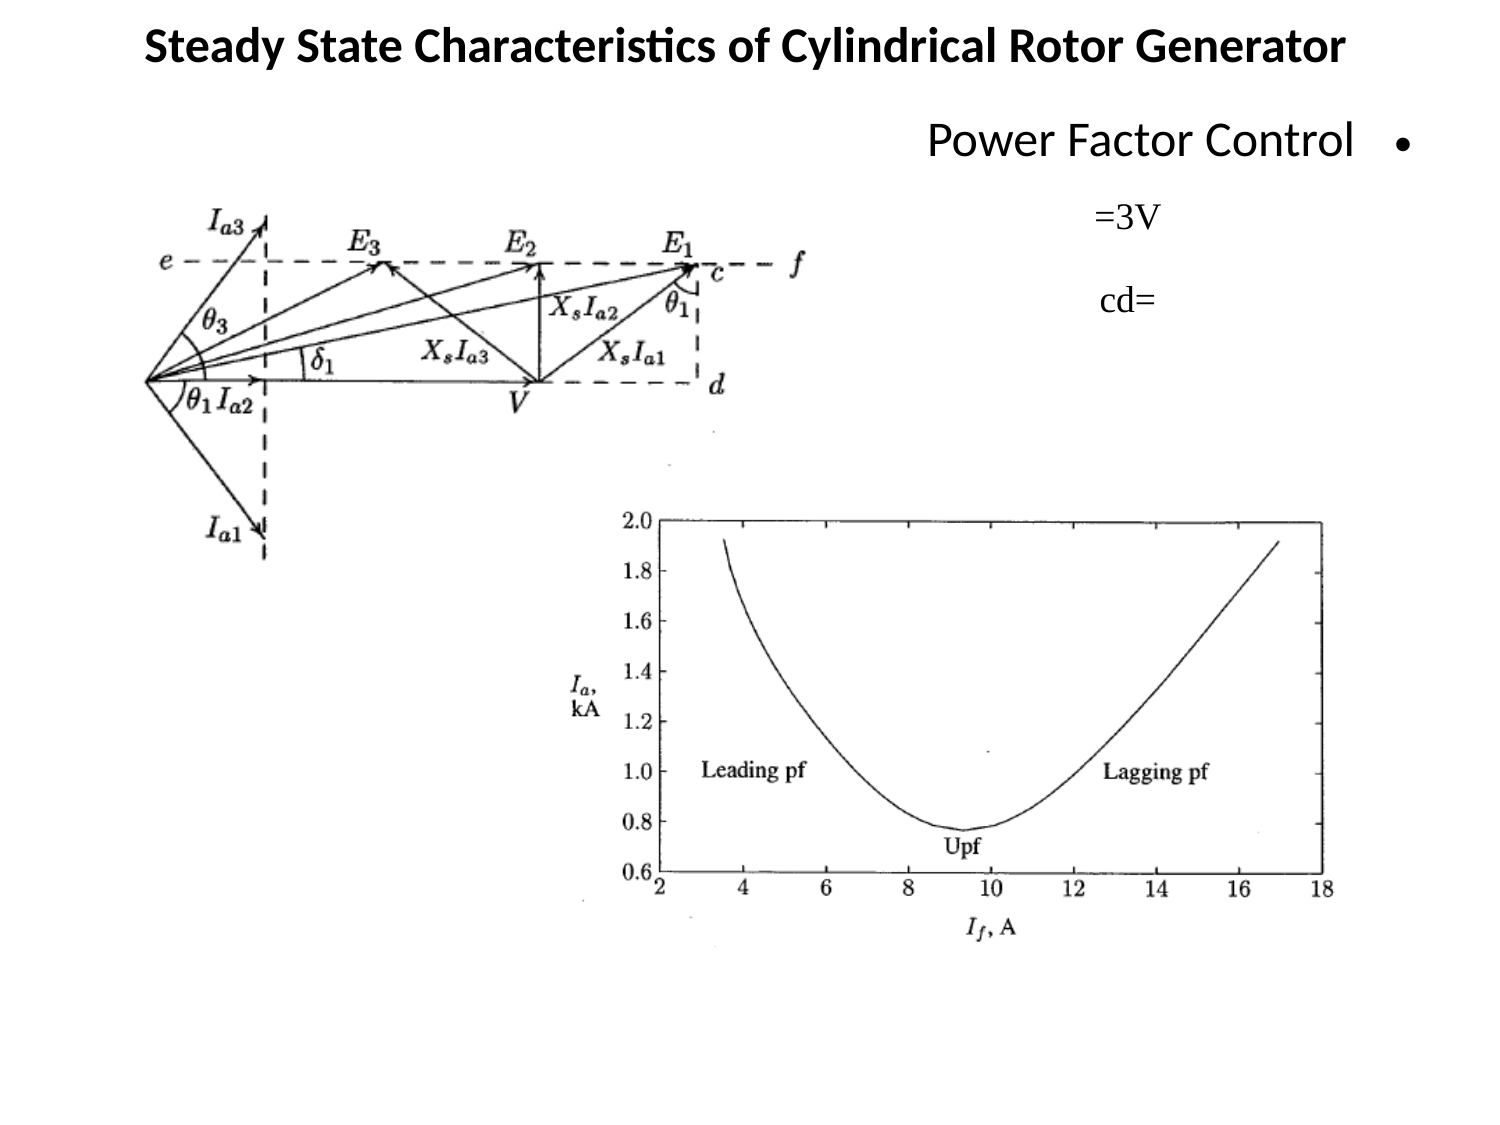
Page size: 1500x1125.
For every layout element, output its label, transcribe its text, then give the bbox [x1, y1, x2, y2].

title Steady State Characteristics of Cylindrical Rotor Generator [64, 0, 1415, 93]
list Power Factor Control [76, 111, 1427, 1047]
picture [100, 172, 1365, 953]
